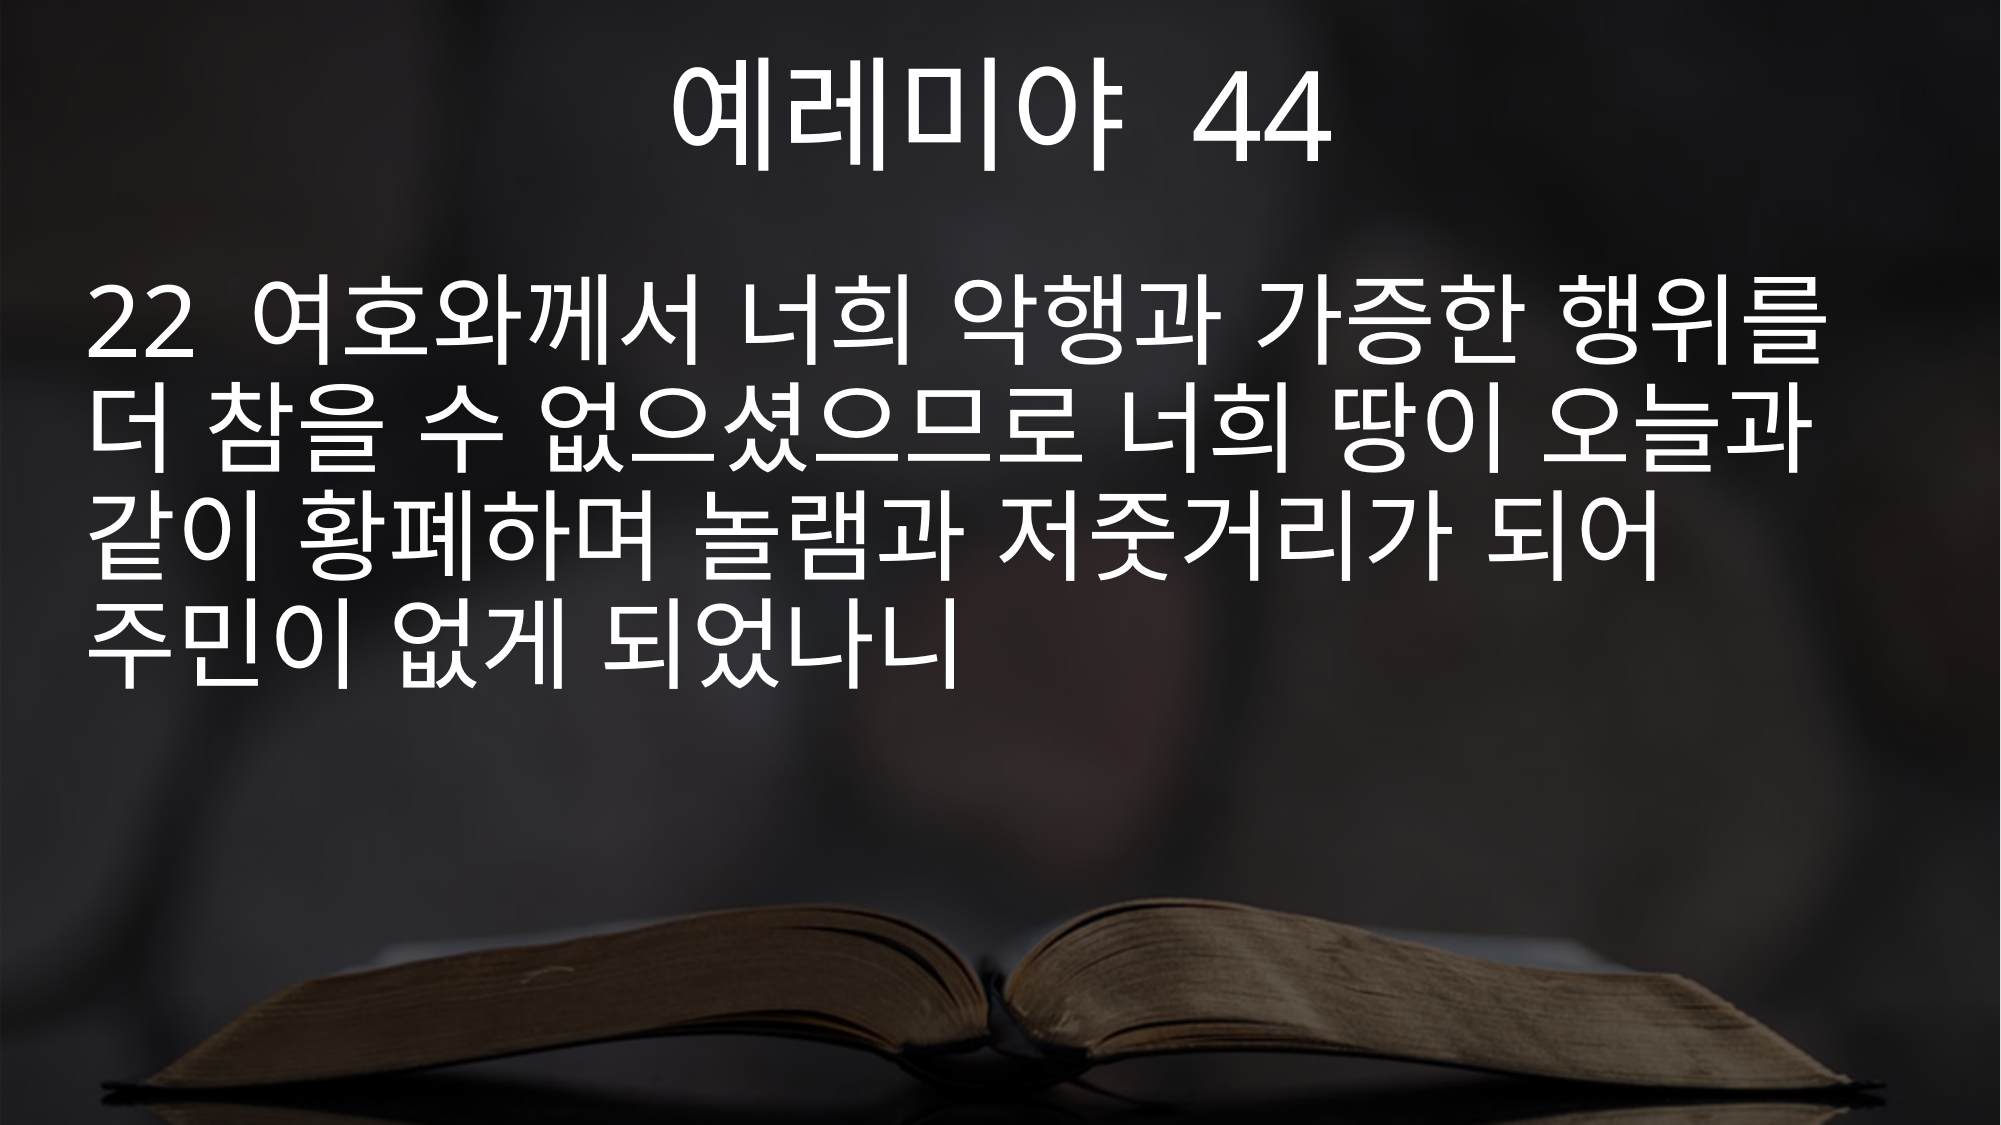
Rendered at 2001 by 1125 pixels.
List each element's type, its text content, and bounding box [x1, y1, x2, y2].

picture [0, 0, 2001, 1125]
list 22 여호와께서 너희 악행과 가증한 행위를 더 참을 수 없으셨으므로 너희 땅이 오늘과 같이 황폐하며 놀램과 저줏거리가 되어 주민이 없게 되었나니 [69, 263, 1953, 423]
footer 예레미야 44 [0, 32, 2000, 192]
